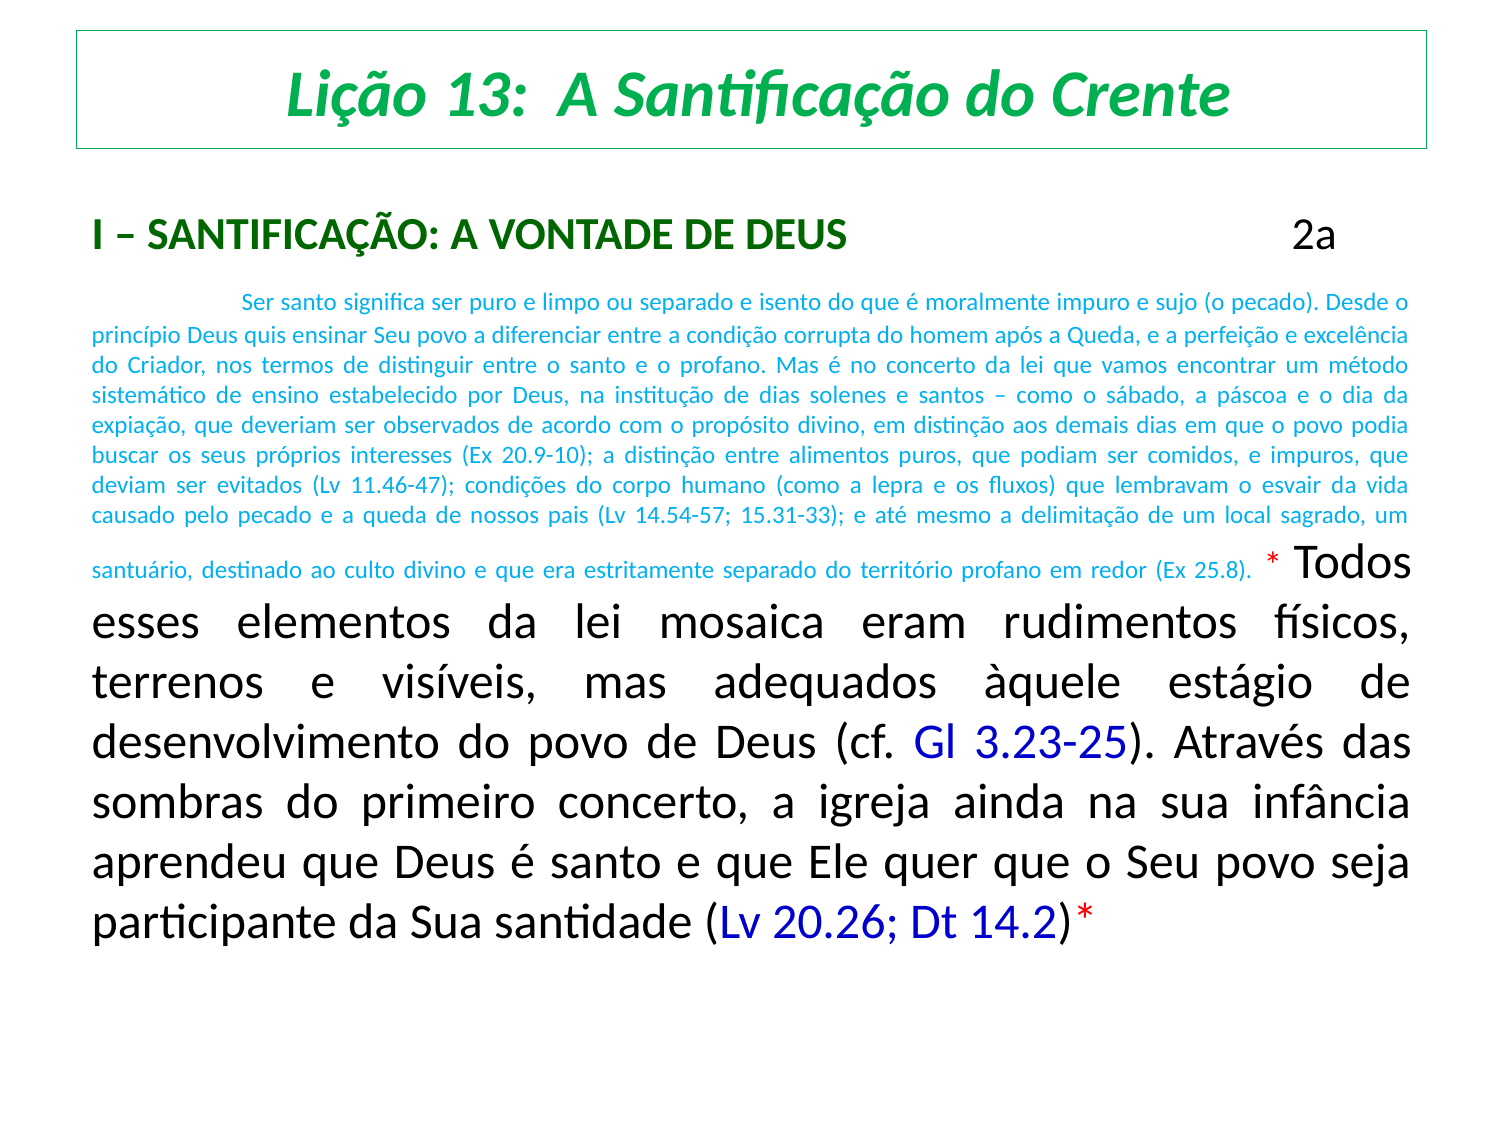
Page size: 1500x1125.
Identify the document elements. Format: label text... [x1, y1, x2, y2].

title Lição 13: A Santificação do Crente [76, 30, 1427, 149]
list I – SANTIFICAÇÃO: A VONTADE DE DEUS 2a Ser santo significa ser puro e limpo ou separado e isento do que é moralmente impuro e sujo (o pecado). Desde o princípio Deus quis ensinar Seu povo a diferenciar entre a condição corrupta do homem após a Queda, e a perfeição e excelência do Criador, nos termos de distinguir entre o santo e o profano. Mas é no concerto da lei que vamos encontrar um método sistemático de ensino estabelecido por Deus, na institução de dias solenes e santos – como o sábado, a páscoa e o dia da expiação, que deveriam ser observados de acordo com o propósito divino, em distinção aos demais dias em que o povo podia buscar os seus próprios interesses (Ex 20.9-10); a distinção entre alimentos puros, que podiam ser comidos, e impuros, que deviam ser evitados (Lv 11.46-47); condições do corpo humano (como a lepra e os fluxos) que lembravam o esvair da vida causado pelo pecado e a queda de nossos pais (Lv 14.54-57; 15.31-33); e até mesmo a delimitação de um local sagrado, um santuário, destinado ao culto divino e que era estritamente separado do território profano em redor (Ex 25.8). * Todos esses elementos da lei mosaica eram rudimentos físicos, terrenos e visíveis, mas adequados àquele estágio de desenvolvimento do povo de Deus (cf. Gl 3.23-25). Através das sombras do primeiro concerto, a igreja ainda na sua infância aprendeu que Deus é santo e que Ele quer que o Seu povo seja participante da Sua santidade (Lv 20.26; Dt 14.2)* [76, 196, 1427, 1083]
